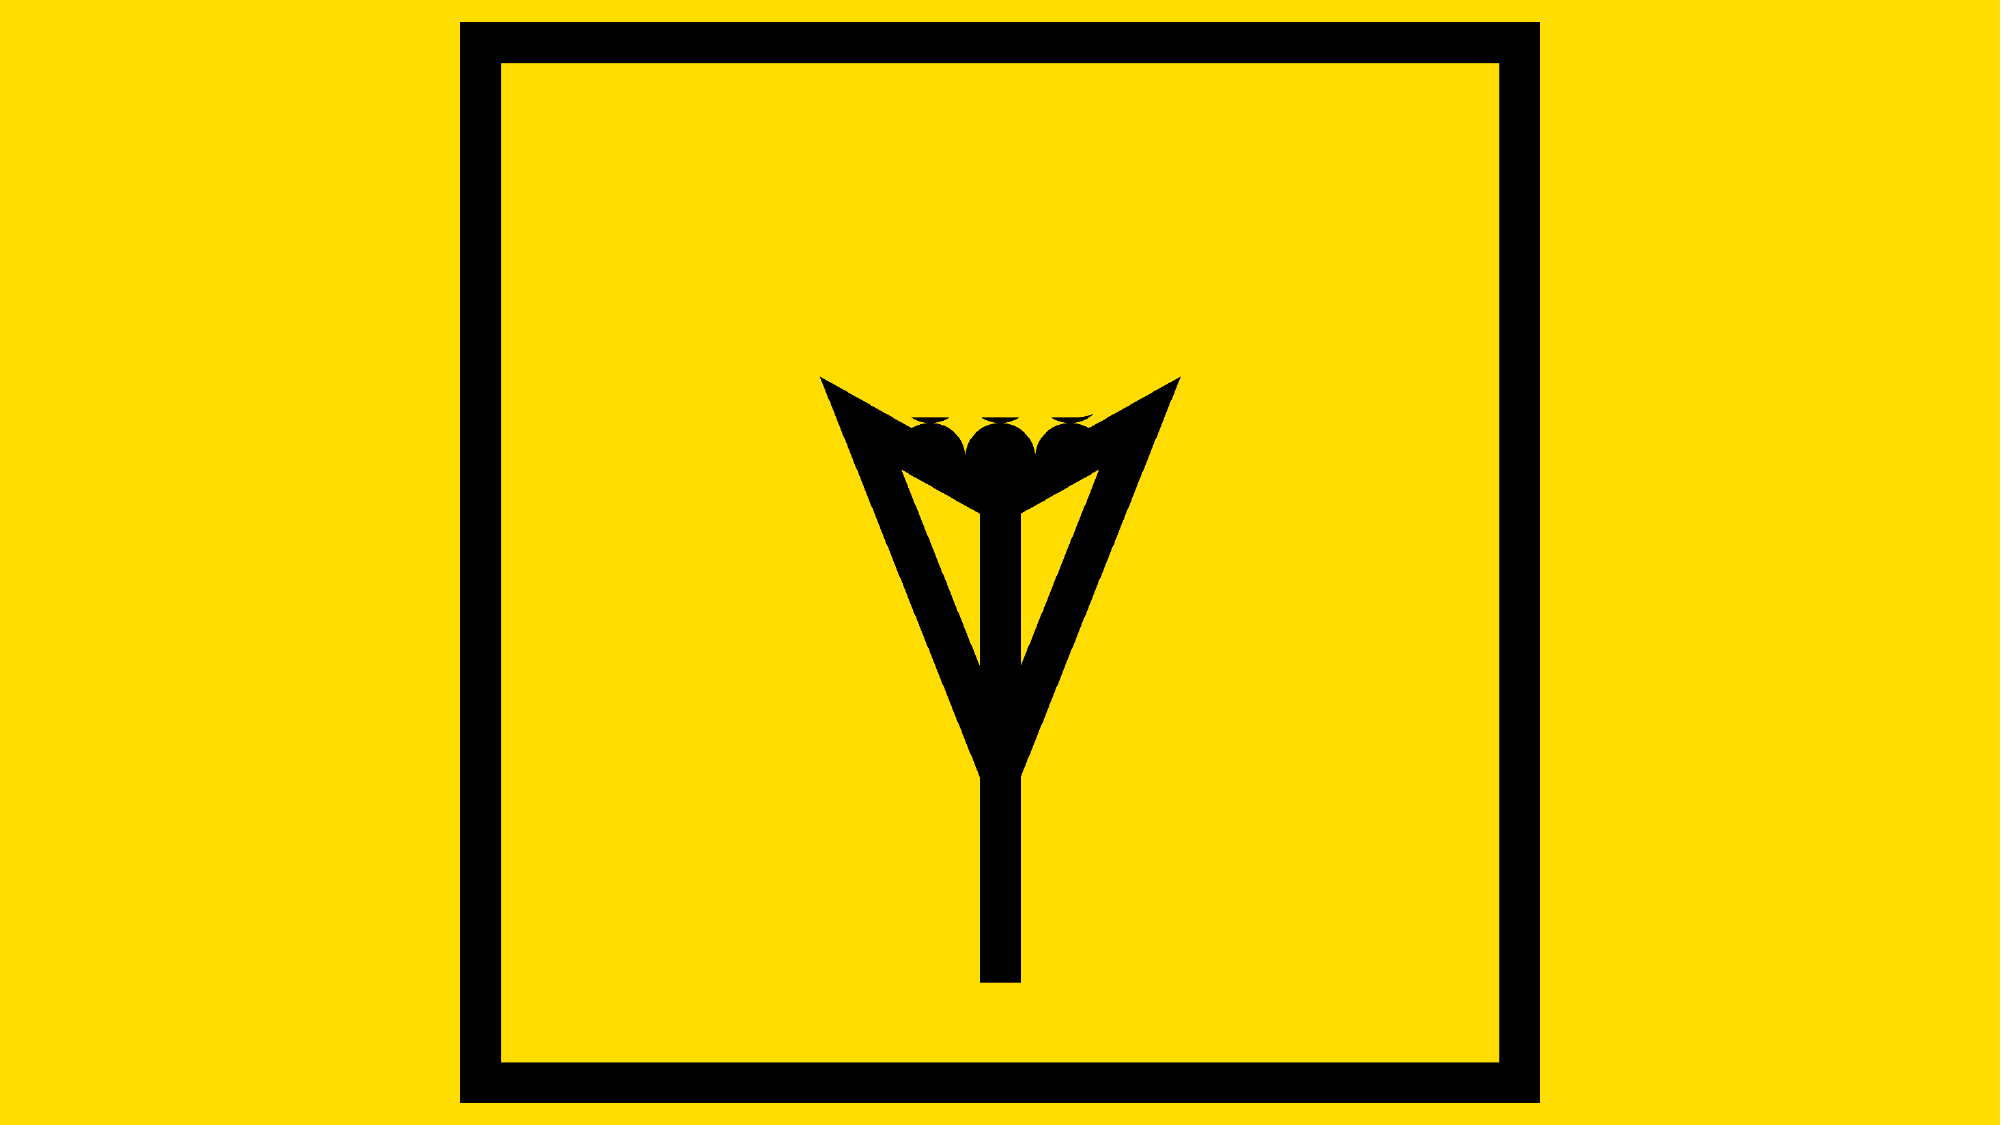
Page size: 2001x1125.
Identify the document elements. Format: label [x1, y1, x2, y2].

picture [460, 22, 1540, 1103]
